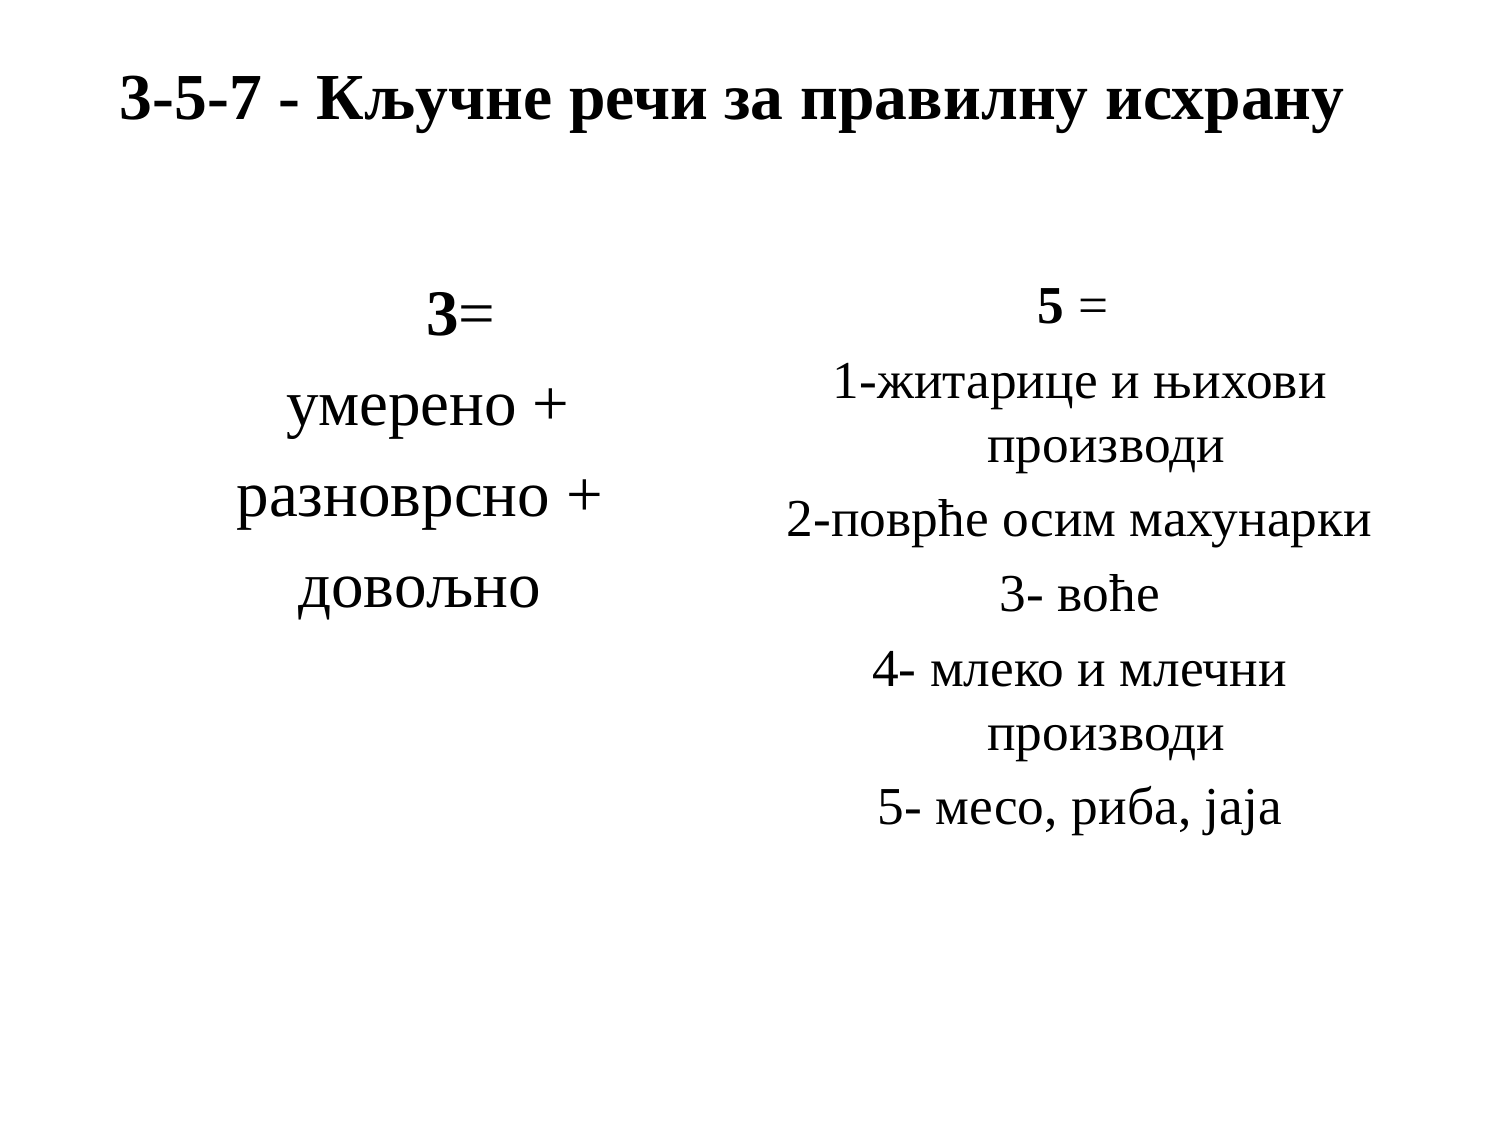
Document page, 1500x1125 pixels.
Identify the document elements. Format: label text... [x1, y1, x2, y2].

title 3-5-7 - Кључне речи за правилну исхрану [41, 45, 1425, 233]
list 3= умерено + разноврсно + довољно 5 = 1-житарице и њихови производи 2-поврће осим махунарки 3- воће 4- млеко и млечни производи 5- месо, риба, јаја [75, 262, 1425, 1005]
